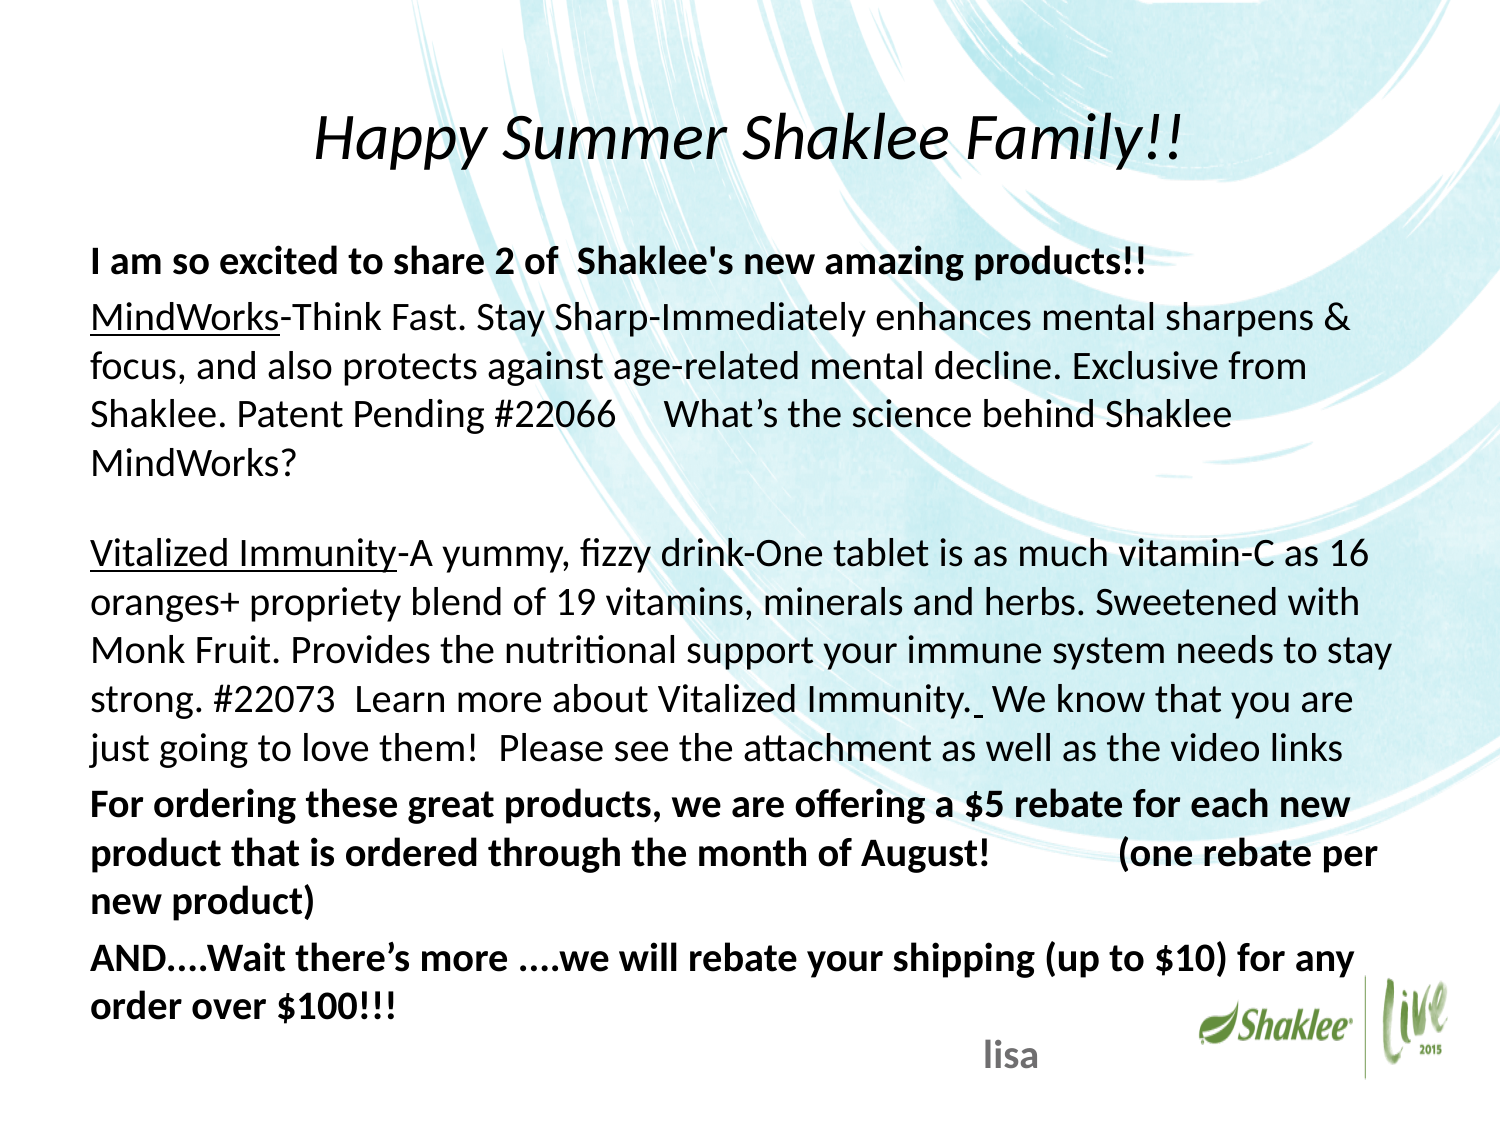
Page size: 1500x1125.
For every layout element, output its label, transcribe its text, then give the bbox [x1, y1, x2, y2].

picture [0, 0, 1500, 1125]
title Happy Summer Shaklee Family!! [75, 38, 1425, 227]
list I am so excited to share 2 of Shaklee's new amazing products!! MindWorks-Think Fast. Stay Sharp-Immediately enhances mental sharpens & focus, and also protects against age-related mental decline. Exclusive from Shaklee. Patent Pending #22066 What’s the science behind Shaklee MindWorks? Vitalized Immunity-A yummy, fizzy drink-One tablet is as much vitamin-C as 16 oranges+ propriety blend of 19 vitamins, minerals and herbs. Sweetened with Monk Fruit. Provides the nutritional support your immune system needs to stay strong. #22073 Learn more about Vitalized Immunity. We know that you are just going to love them! Please see the attachment as well as the video links For ordering these great products, we are offering a $5 rebate for each new product that is ordered through the month of August! (one rebate per new product) AND....Wait there’s more ....we will rebate your shipping (up to $10) for any order over $100!!! lisa [75, 227, 1425, 1099]
